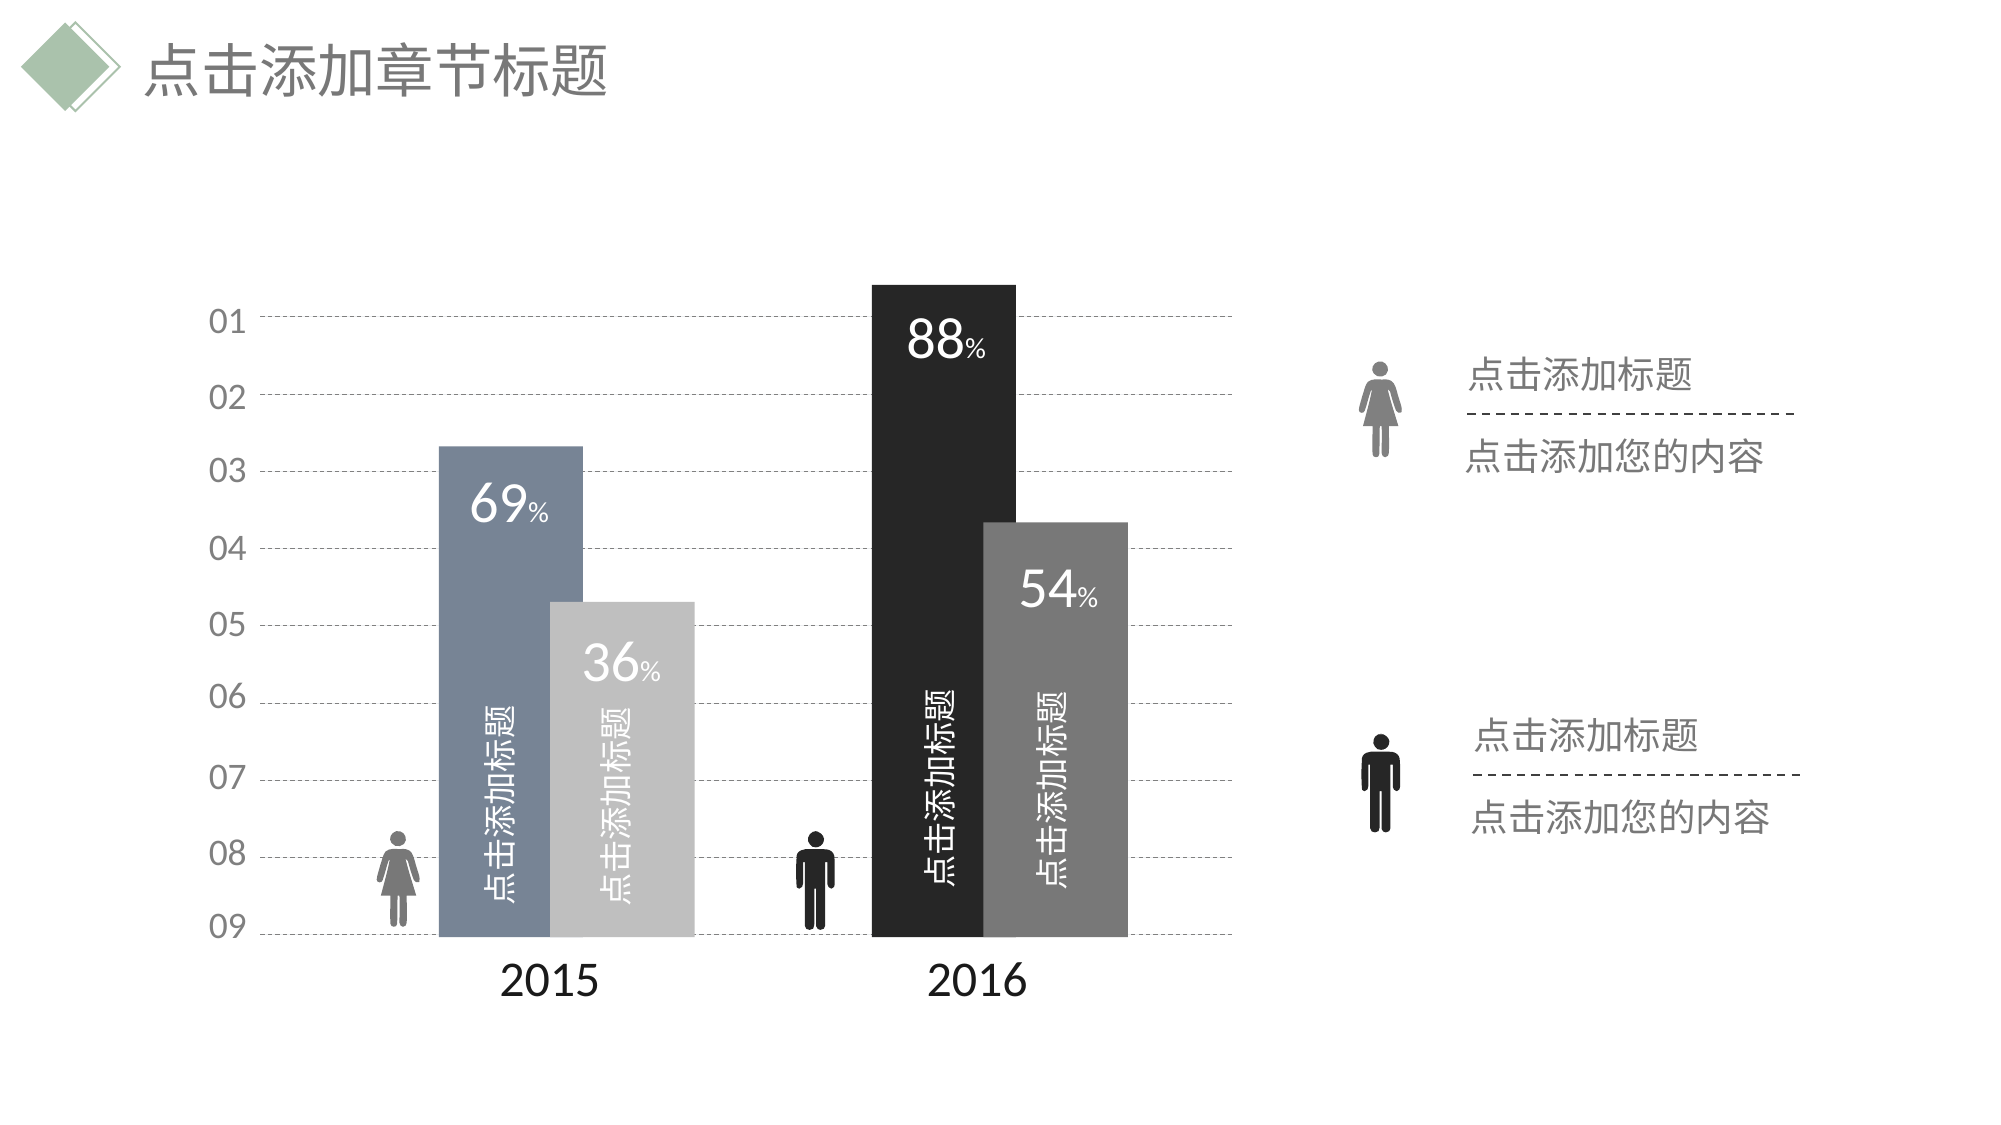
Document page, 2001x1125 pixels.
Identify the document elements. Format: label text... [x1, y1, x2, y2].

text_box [438, 446, 583, 938]
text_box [550, 601, 695, 938]
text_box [1435, 704, 1806, 848]
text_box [871, 284, 1016, 938]
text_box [1429, 343, 1800, 487]
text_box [1016, 316, 1232, 935]
text_box 2016 [911, 938, 1043, 1014]
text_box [193, 289, 263, 954]
text_box 点击添加章节标题 [128, 27, 624, 112]
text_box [1358, 360, 1403, 459]
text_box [795, 831, 835, 930]
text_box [1361, 733, 1400, 833]
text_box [376, 829, 421, 929]
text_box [983, 522, 1128, 938]
text_box 2015 [484, 938, 616, 1014]
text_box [263, 316, 871, 935]
